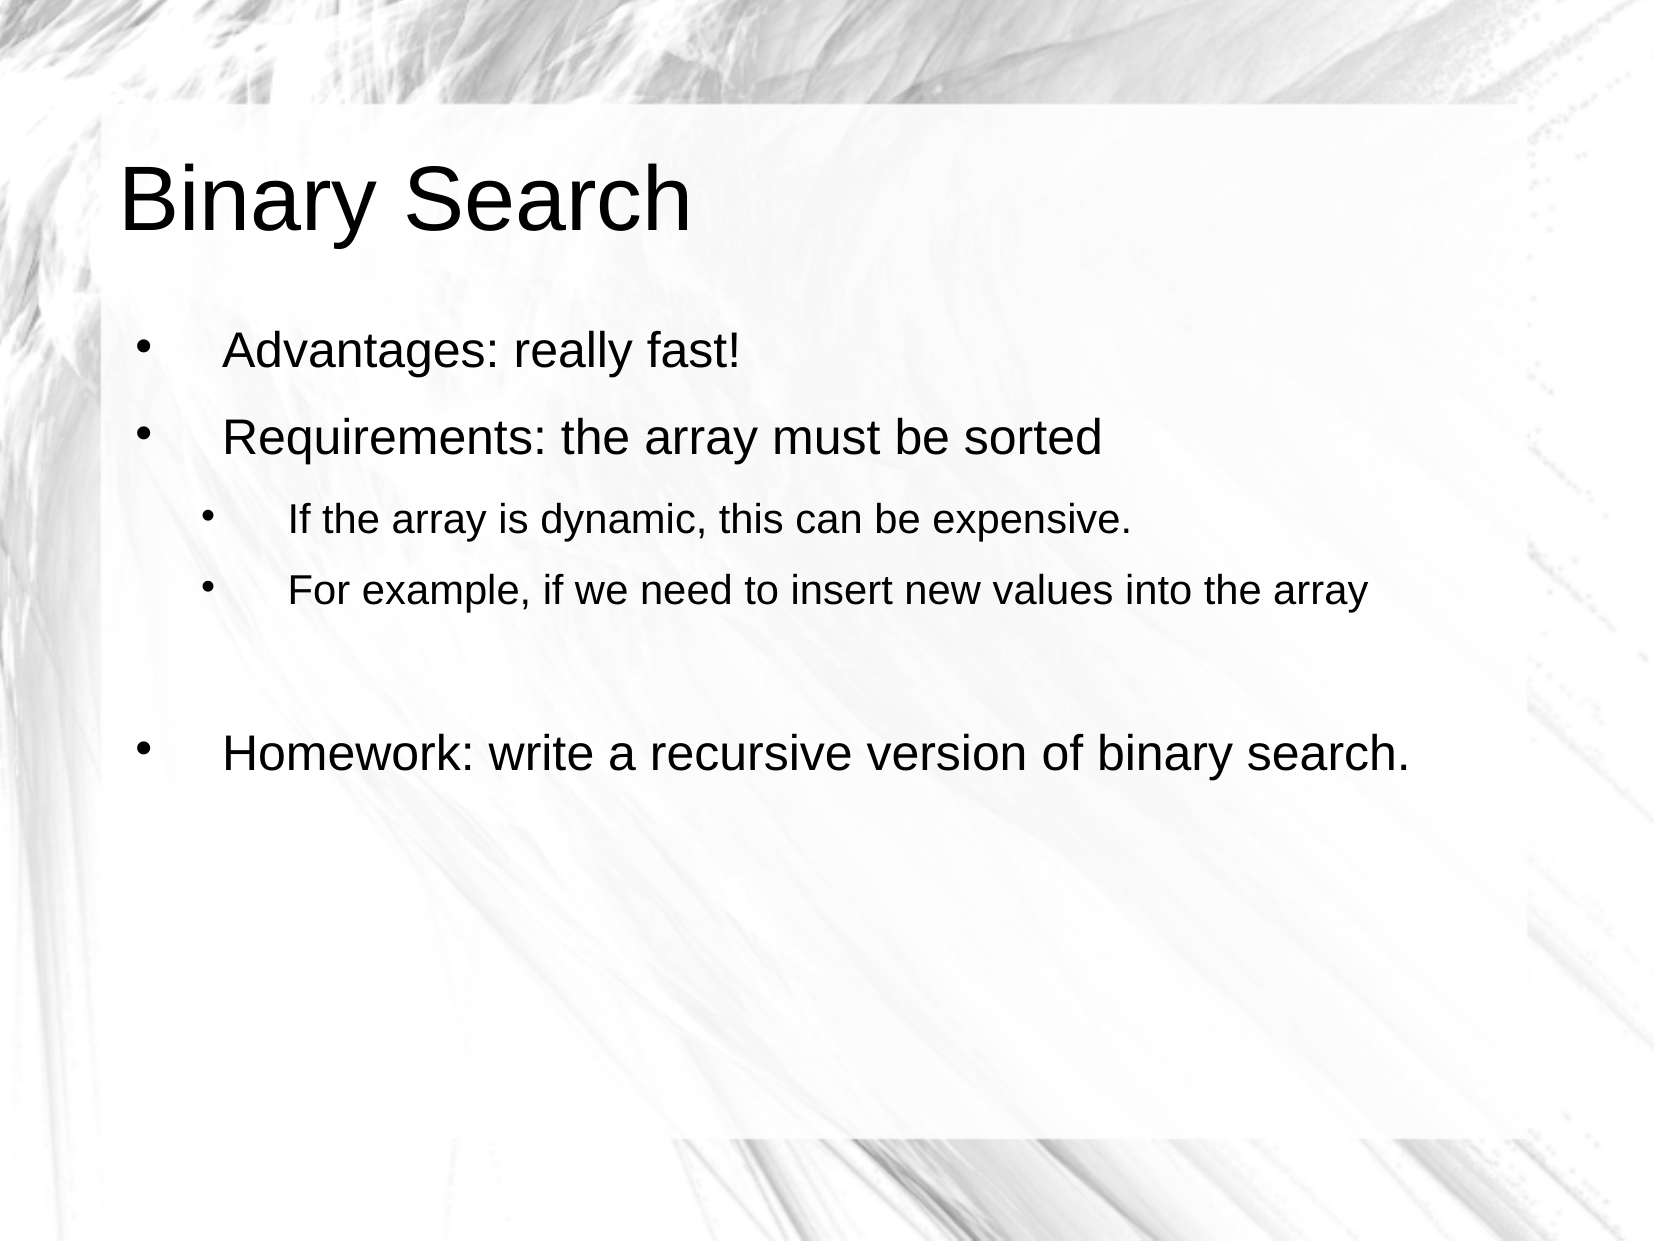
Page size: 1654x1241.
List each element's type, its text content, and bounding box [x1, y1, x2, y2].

picture [0, 0, 1654, 1241]
list Advantages: really fast! Requirements: the array must be sorted If the array is dynamic, this can be expensive. For example, if we need to insert new values into the array Homework: write a recursive version of binary search. [118, 319, 1571, 1109]
title Binary Search [118, 112, 1506, 281]
